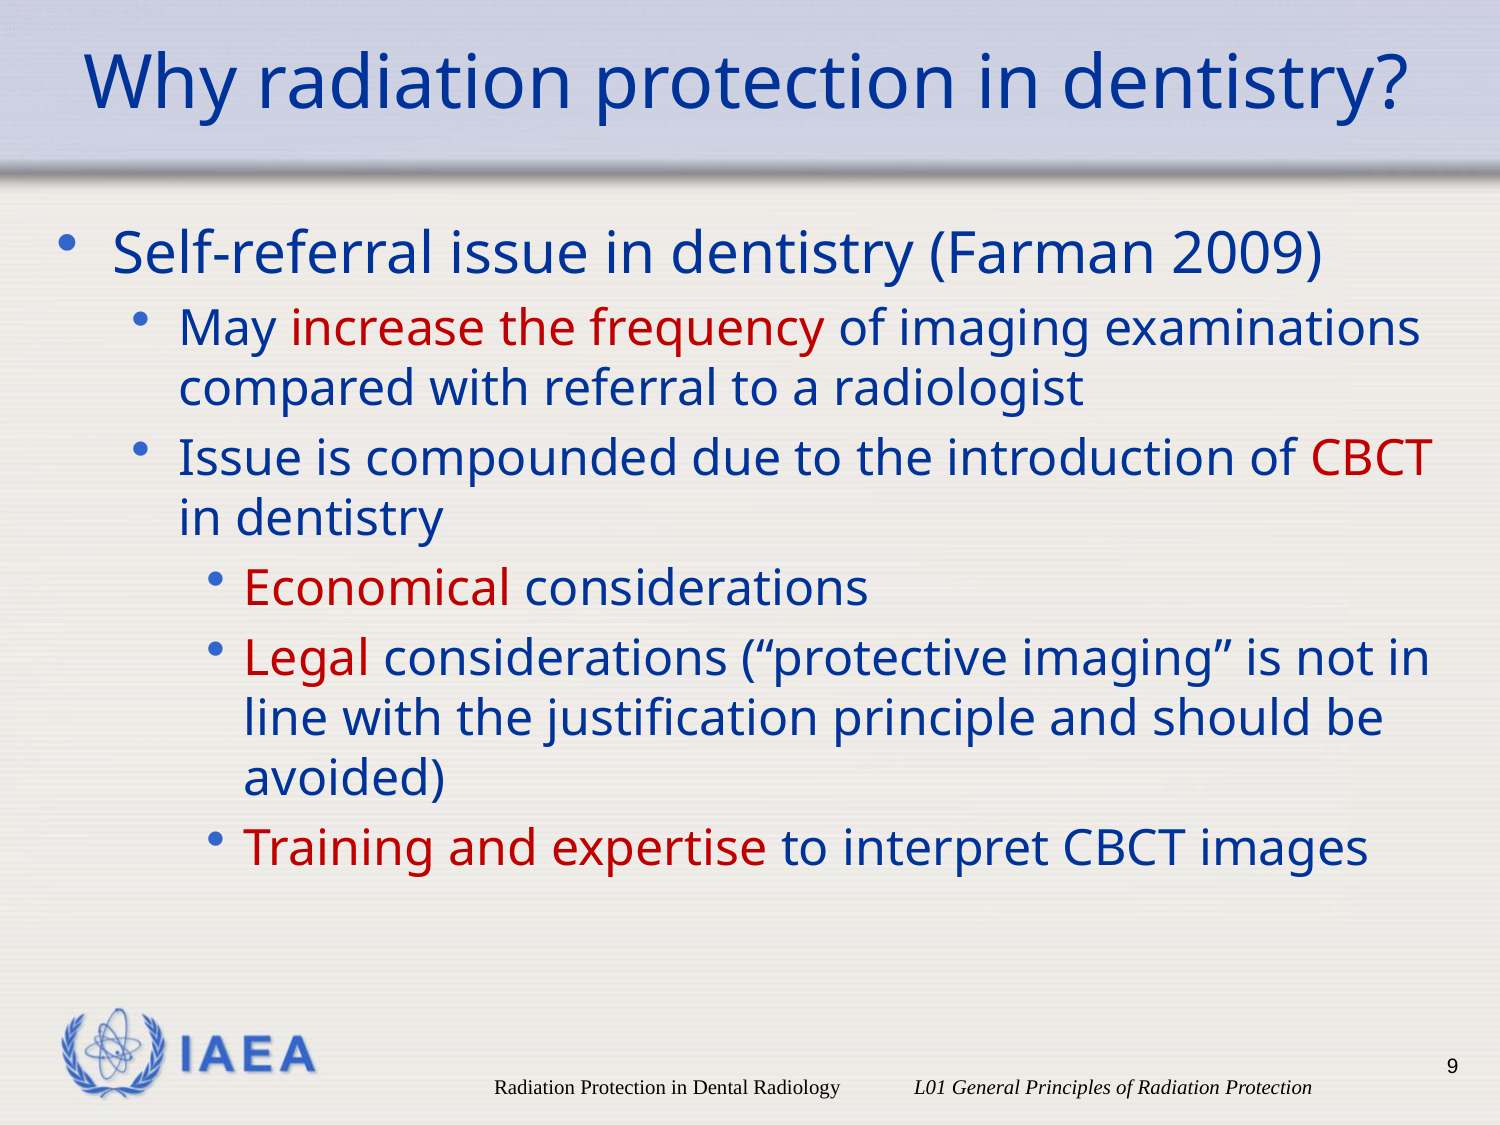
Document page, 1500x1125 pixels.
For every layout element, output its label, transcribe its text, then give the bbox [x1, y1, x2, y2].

title Why radiation protection in dentistry? [46, 15, 1447, 142]
list Self-referral issue in dentistry (Farman 2009) May increase the frequency of imaging examinations compared with referral to a radiologist Issue is compounded due to the introduction of CBCT in dentistry Economical considerations Legal considerations (“protective imaging” is not in line with the justification principle and should be avoided) Training and expertise to interpret CBCT images [41, 207, 1500, 977]
slide_number 9 [1389, 1044, 1474, 1093]
text_box Radiation Protection in Dental Radiology L01 General Principles of Radiation Protection [454, 1065, 1353, 1106]
picture [0, 0, 1500, 1125]
